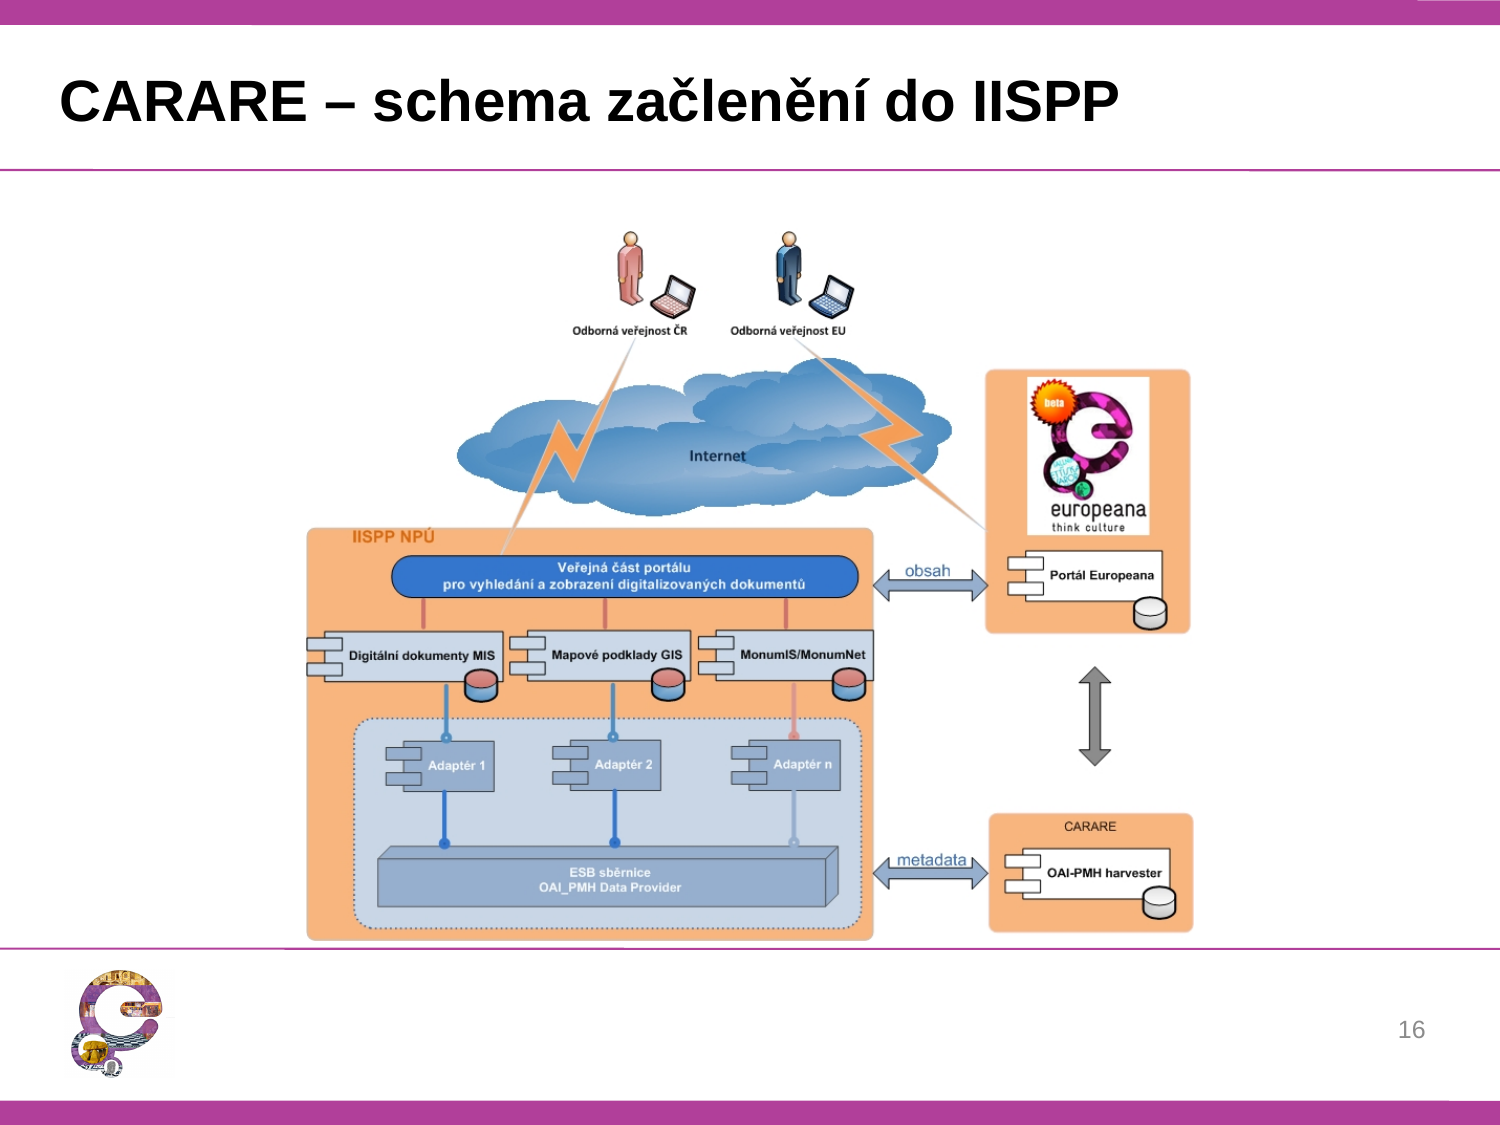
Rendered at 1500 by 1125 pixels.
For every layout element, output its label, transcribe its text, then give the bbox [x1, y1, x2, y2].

slide_number 16 [1304, 984, 1442, 1074]
title CARARE – schema začlenění do IISPP [59, 24, 1442, 172]
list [306, 227, 1195, 941]
picture [64, 969, 175, 1078]
